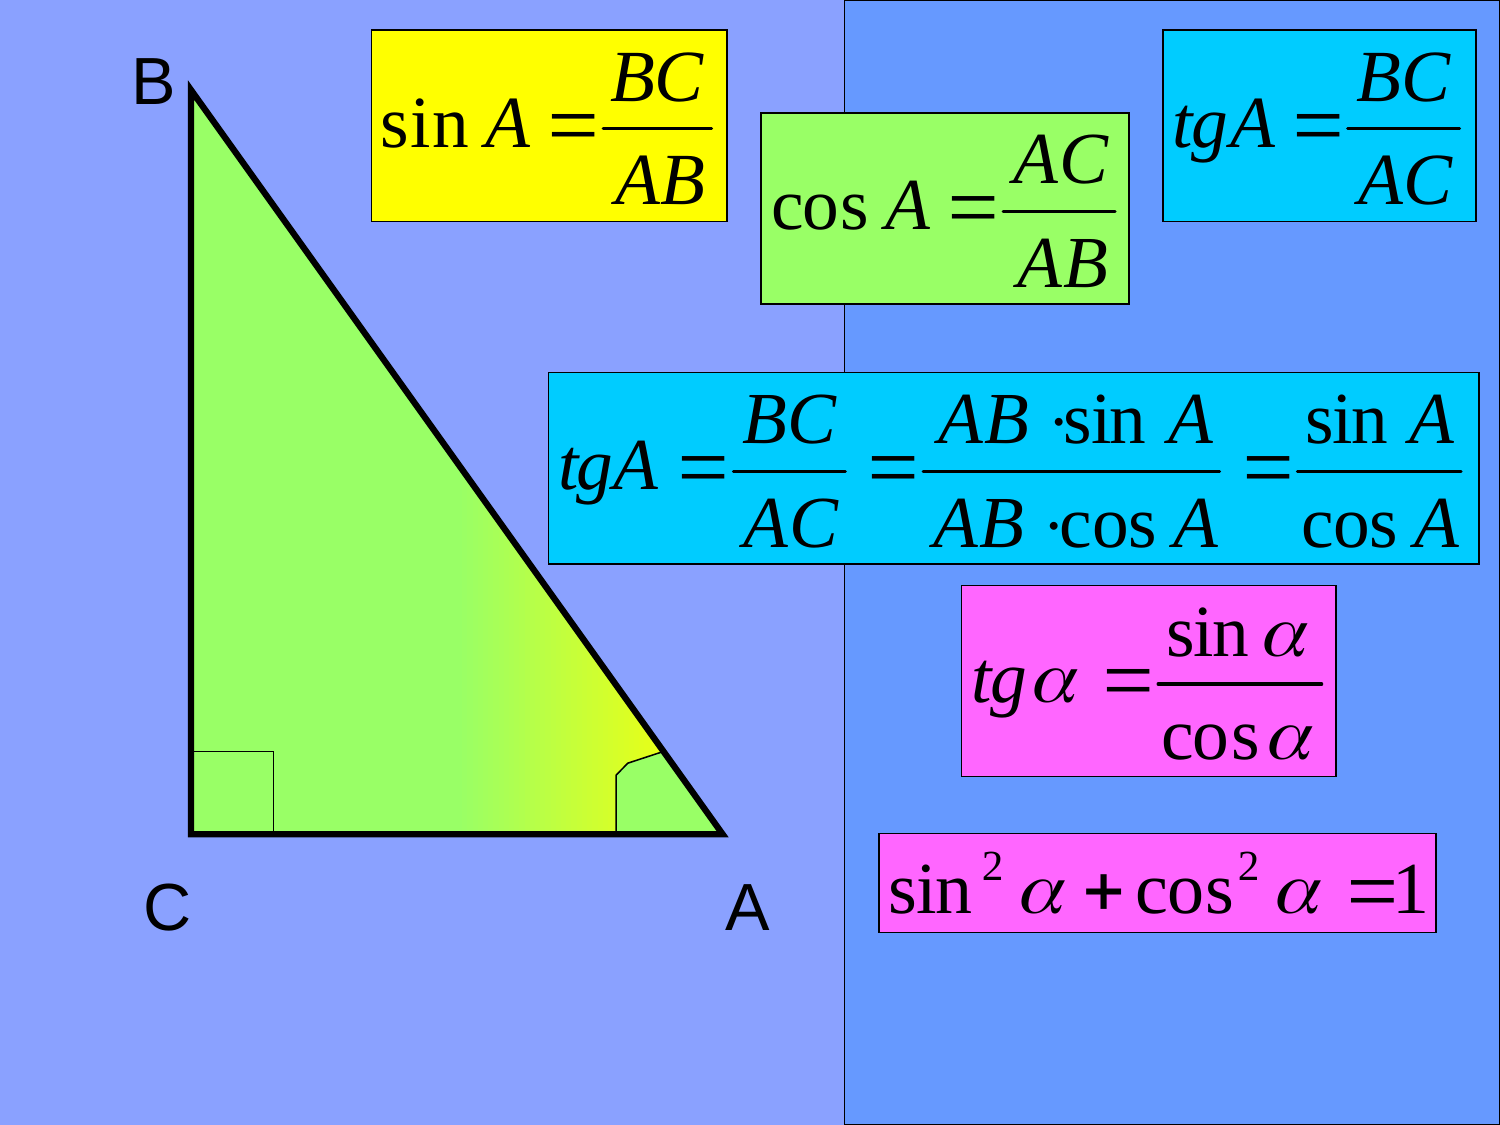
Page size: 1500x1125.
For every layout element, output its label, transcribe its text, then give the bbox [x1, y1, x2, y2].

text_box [879, 833, 1436, 932]
text_box [844, 0, 1500, 1125]
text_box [548, 373, 1479, 564]
text_box A [710, 856, 786, 951]
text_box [962, 585, 1336, 776]
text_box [1163, 30, 1476, 221]
text_box B [116, 30, 191, 126]
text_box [761, 113, 1129, 304]
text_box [371, 30, 727, 221]
text_box [191, 90, 723, 835]
text_box C [128, 856, 207, 951]
